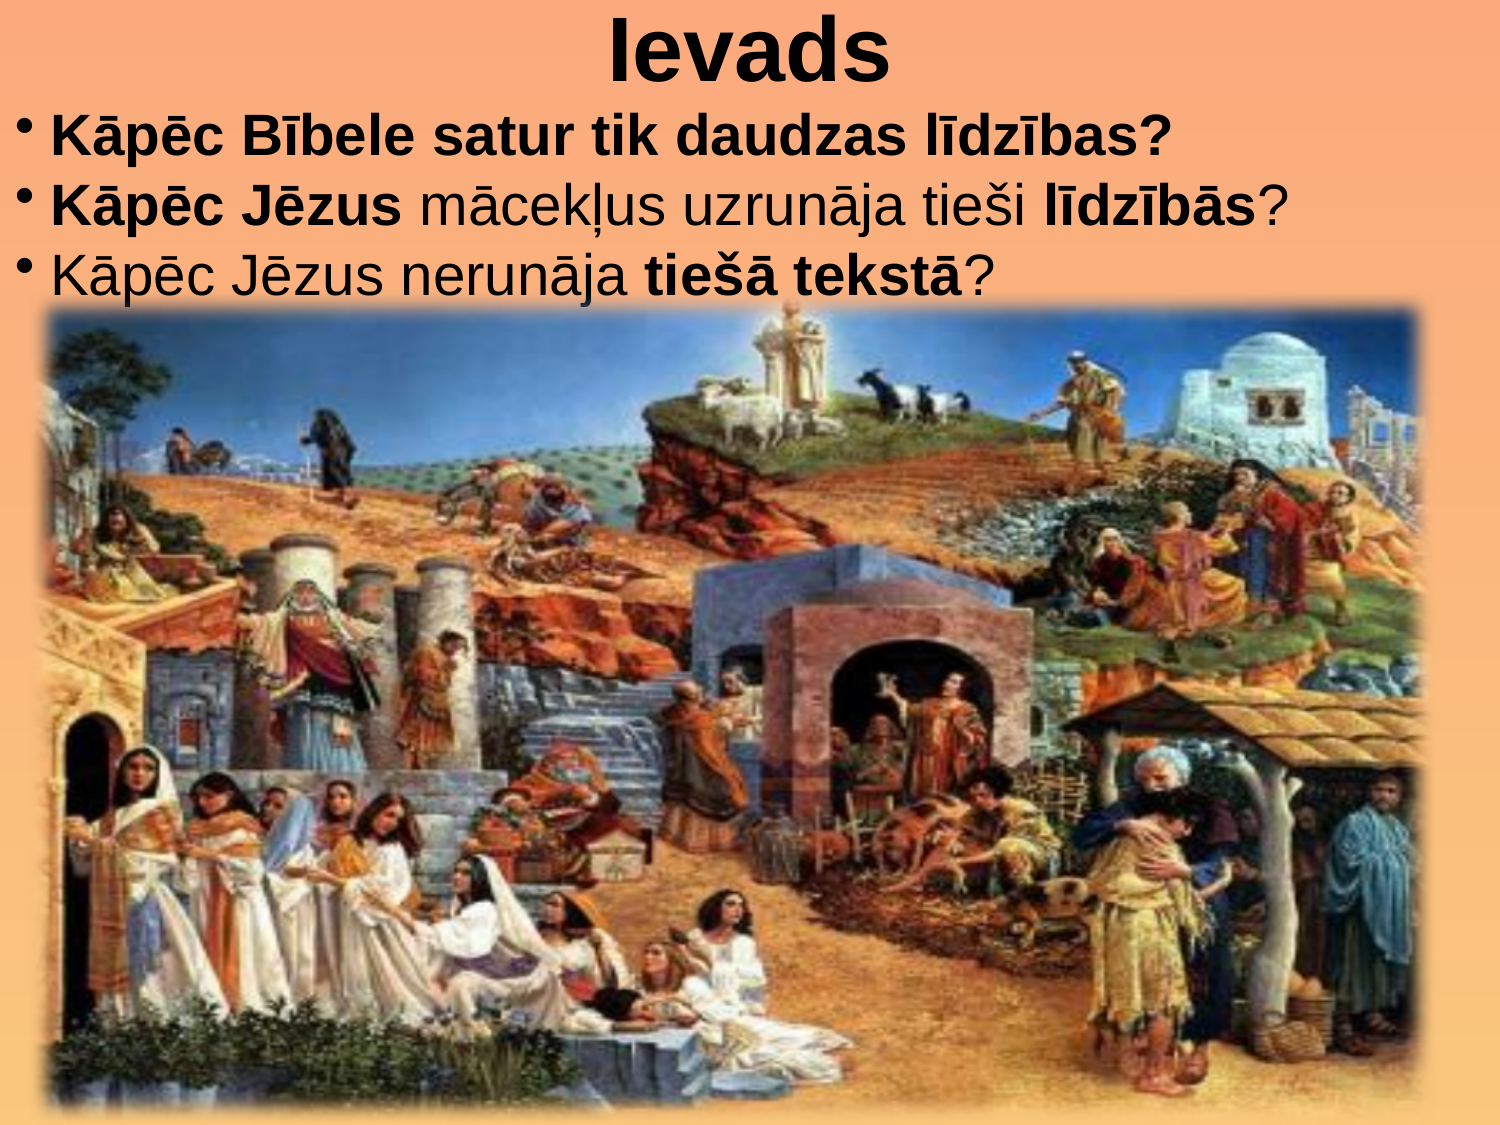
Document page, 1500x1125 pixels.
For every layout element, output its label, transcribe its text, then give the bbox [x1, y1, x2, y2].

picture [29, 290, 1436, 1125]
text_box Kāpēc Bībele satur tik daudzas līdzības? Kāpēc Jēzus mācekļus uzrunāja tieši līdzībās? Kāpēc Jēzus nerunāja tiešā tekstā? [0, 90, 1500, 315]
title Ievads [0, 0, 1500, 90]
